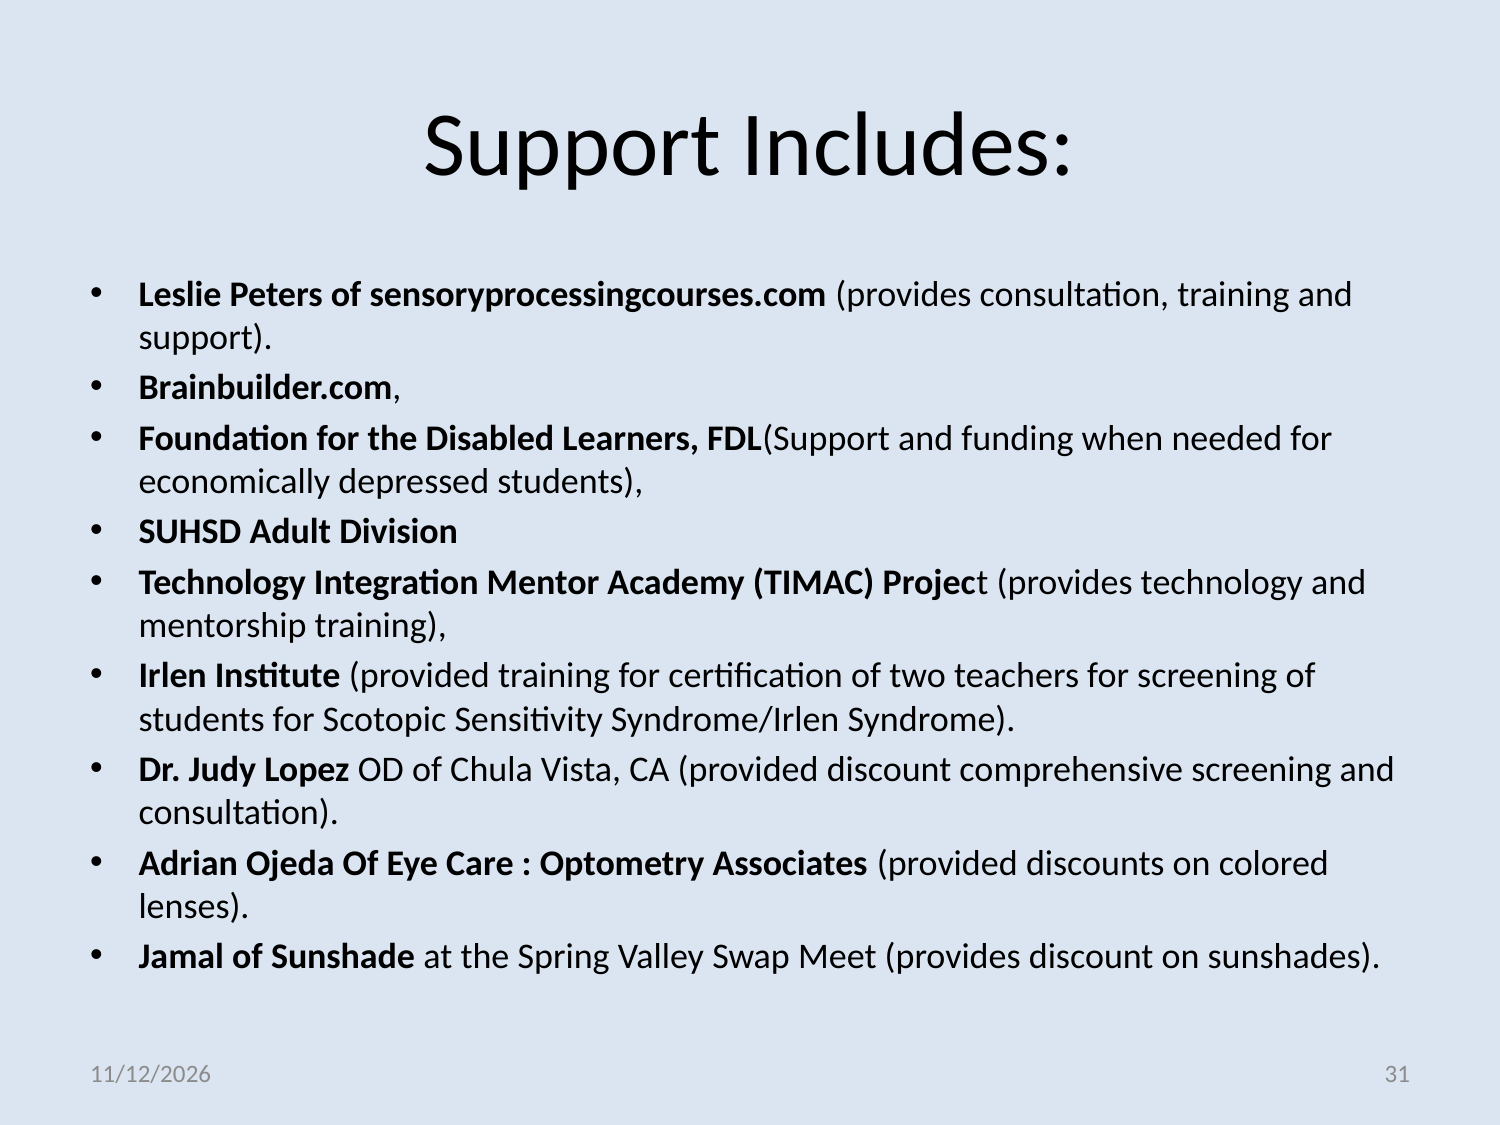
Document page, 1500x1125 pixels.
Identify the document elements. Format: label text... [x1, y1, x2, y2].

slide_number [75, 1042, 425, 1103]
title Support Includes: [75, 45, 1425, 233]
slide_number 31 [1074, 1042, 1425, 1103]
list Leslie Peters of sensoryprocessingcourses.com (provides consultation, training and support). Brainbuilder.com, Foundation for the Disabled Learners, FDL(Support and funding when needed for economically depressed students), SUHSD Adult Division Technology Integration Mentor Academy (TIMAC) Project (provides technology and mentorship training), Irlen Institute (provided training for certification of two teachers for screening of students for Scotopic Sensitivity Syndrome/Irlen Syndrome). Dr. Judy Lopez OD of Chula Vista, CA (provided discount comprehensive screening and consultation). Adrian Ojeda Of Eye Care : Optometry Associates (provided discounts on colored lenses). Jamal of Sunshade at the Spring Valley Swap Meet (provides discount on sunshades). [75, 262, 1425, 1005]
